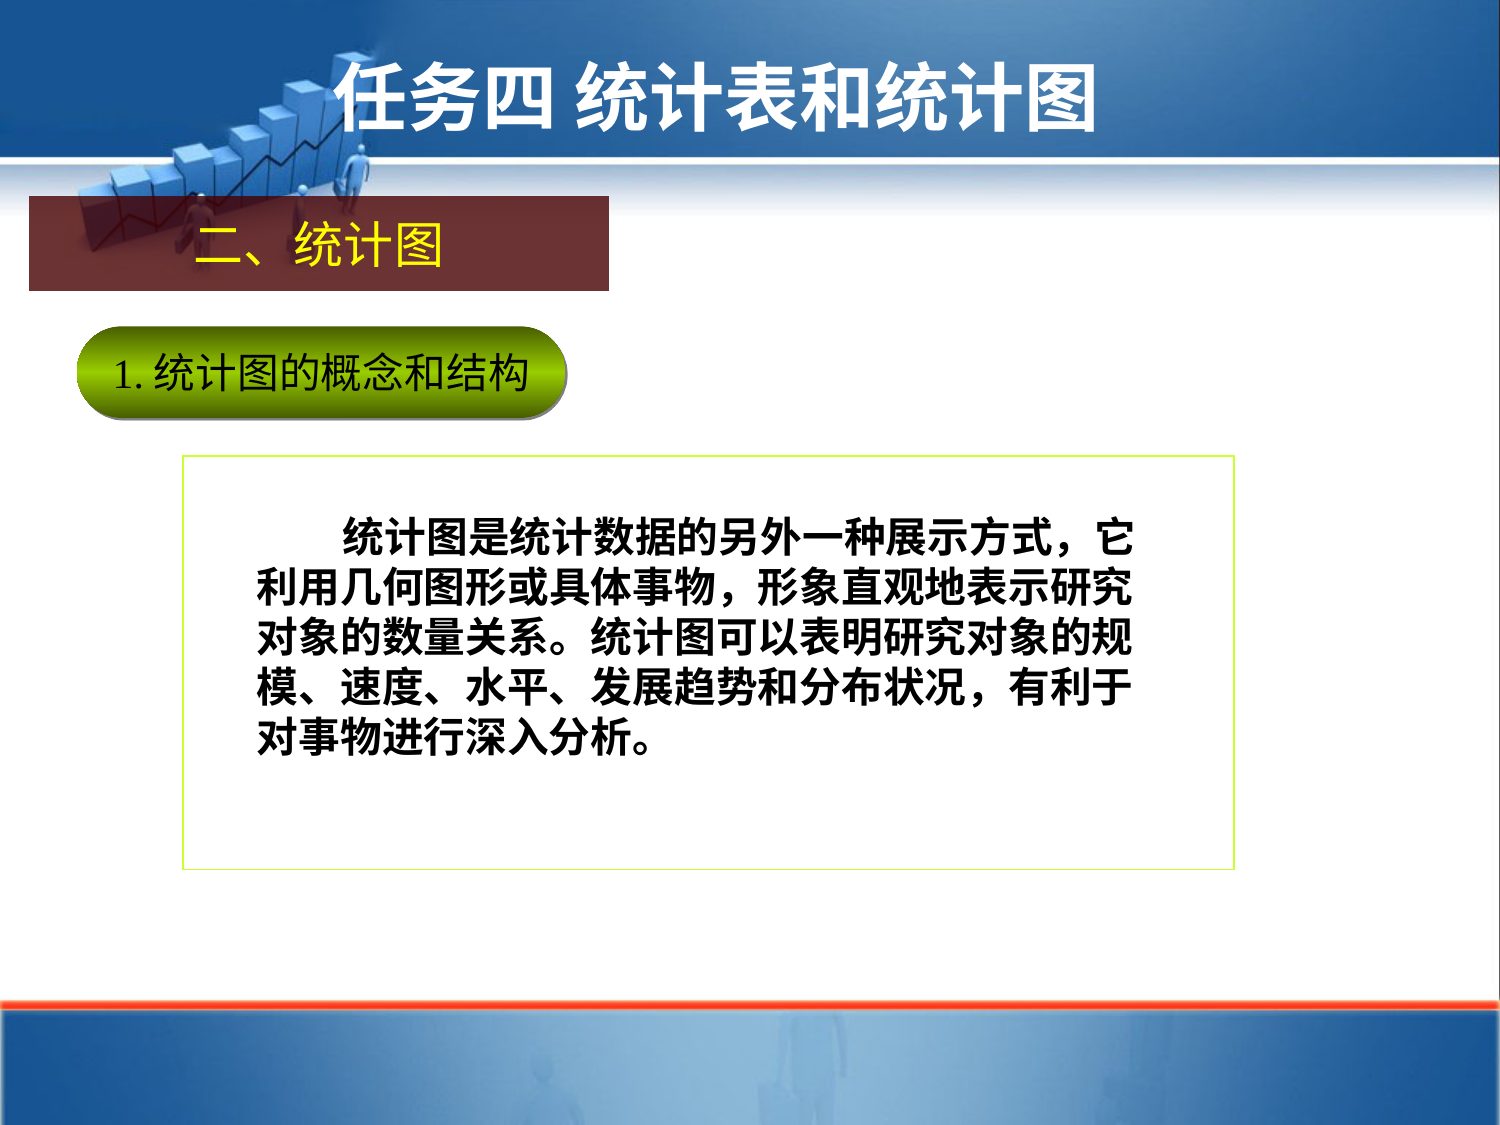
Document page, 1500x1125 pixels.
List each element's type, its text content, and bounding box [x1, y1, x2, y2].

text_box 任务四 统计表和统计图 [265, 42, 1471, 148]
picture [0, 0, 1500, 1125]
text_box [183, 456, 1235, 870]
text_box 统计图是统计数据的另外一种展示方式，它利用几何图形或具体事物，形象直观地表示研究对象的数量关系。统计图可以表明研究对象的规模、速度、水平、发展趋势和分布状况，有利于对事物进行深入分析。 [242, 503, 1152, 769]
text_box 二、统计图 [29, 196, 609, 291]
text_box 1.统计图的概念和结构 [76, 326, 566, 418]
